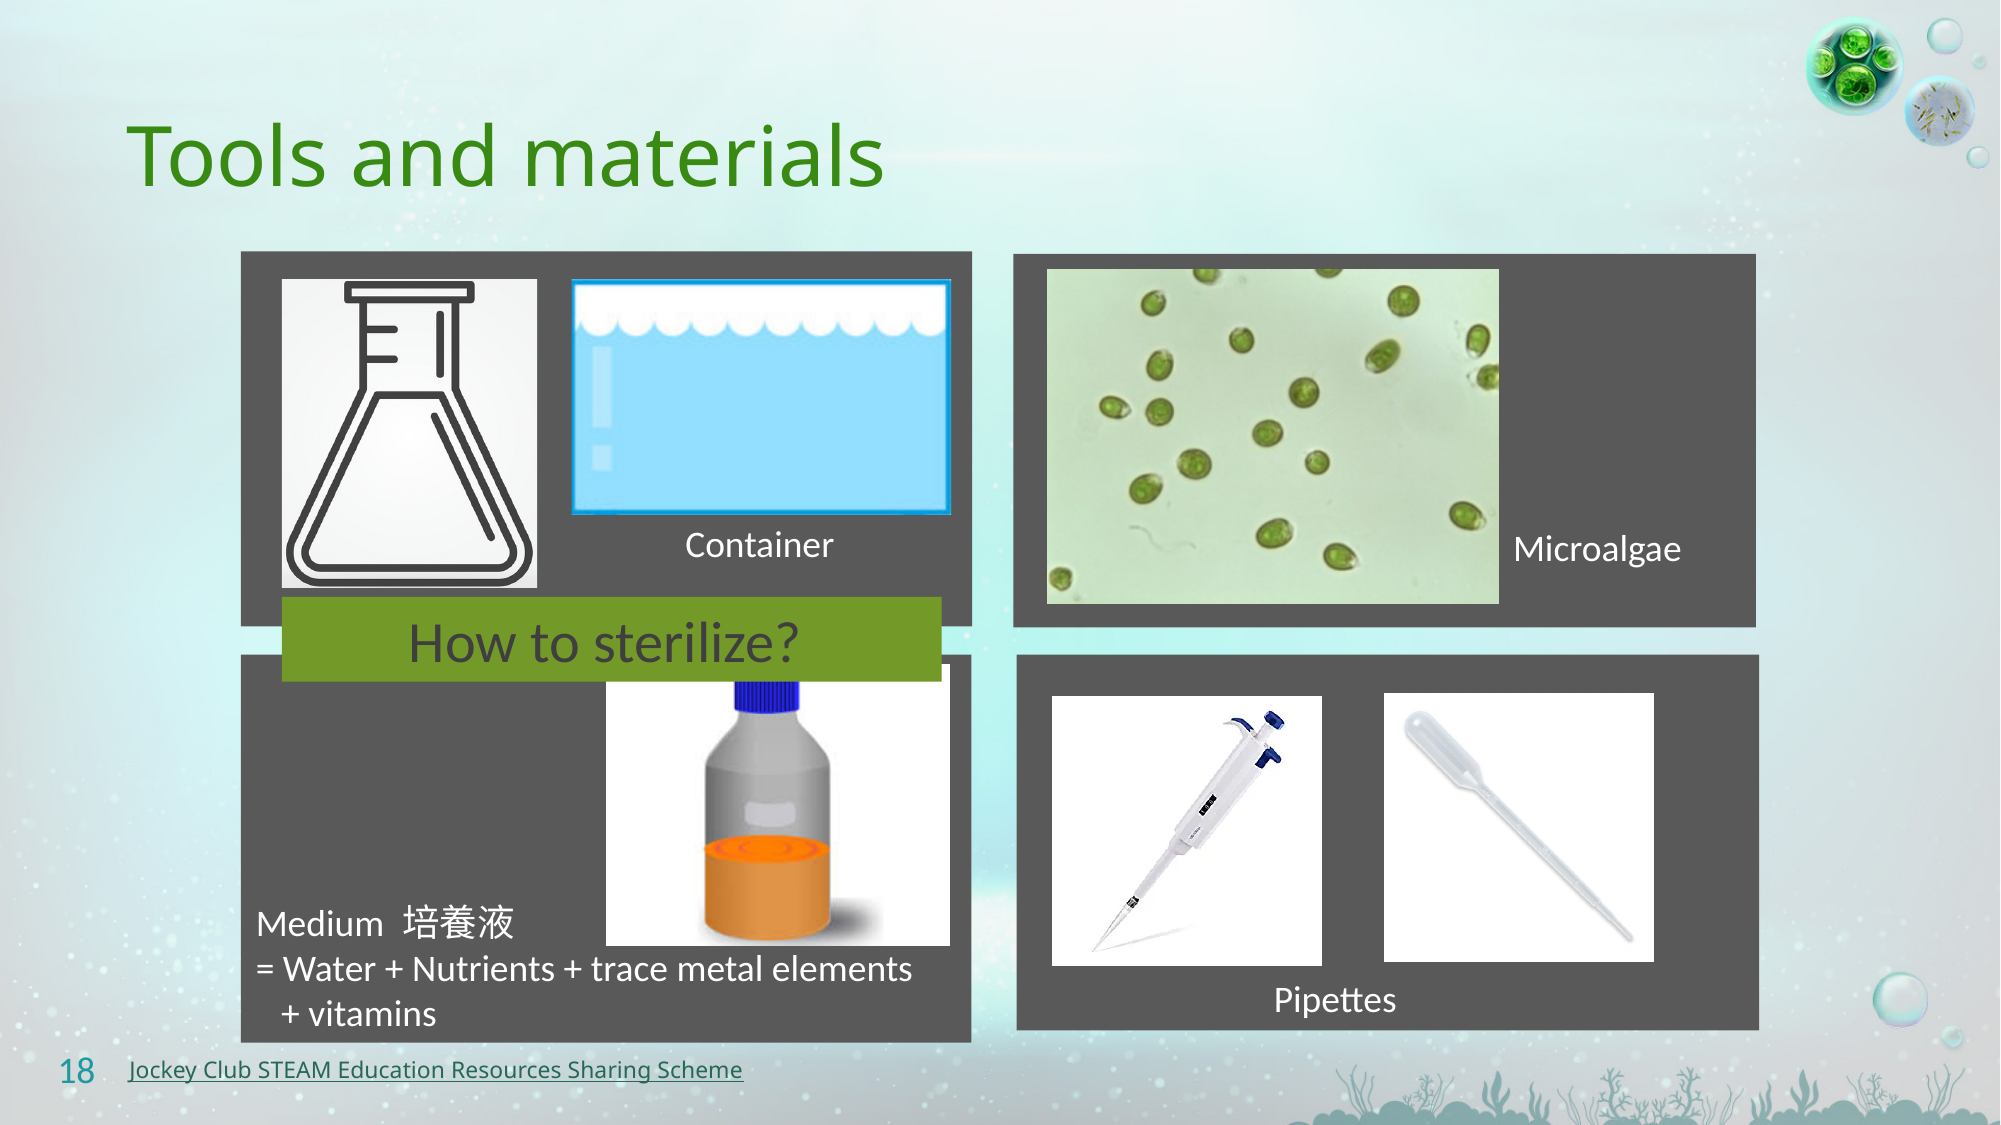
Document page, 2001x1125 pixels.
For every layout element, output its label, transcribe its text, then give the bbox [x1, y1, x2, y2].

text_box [240, 251, 1760, 1043]
title Tools and materials [111, 95, 1922, 312]
picture [0, 0, 2001, 1125]
